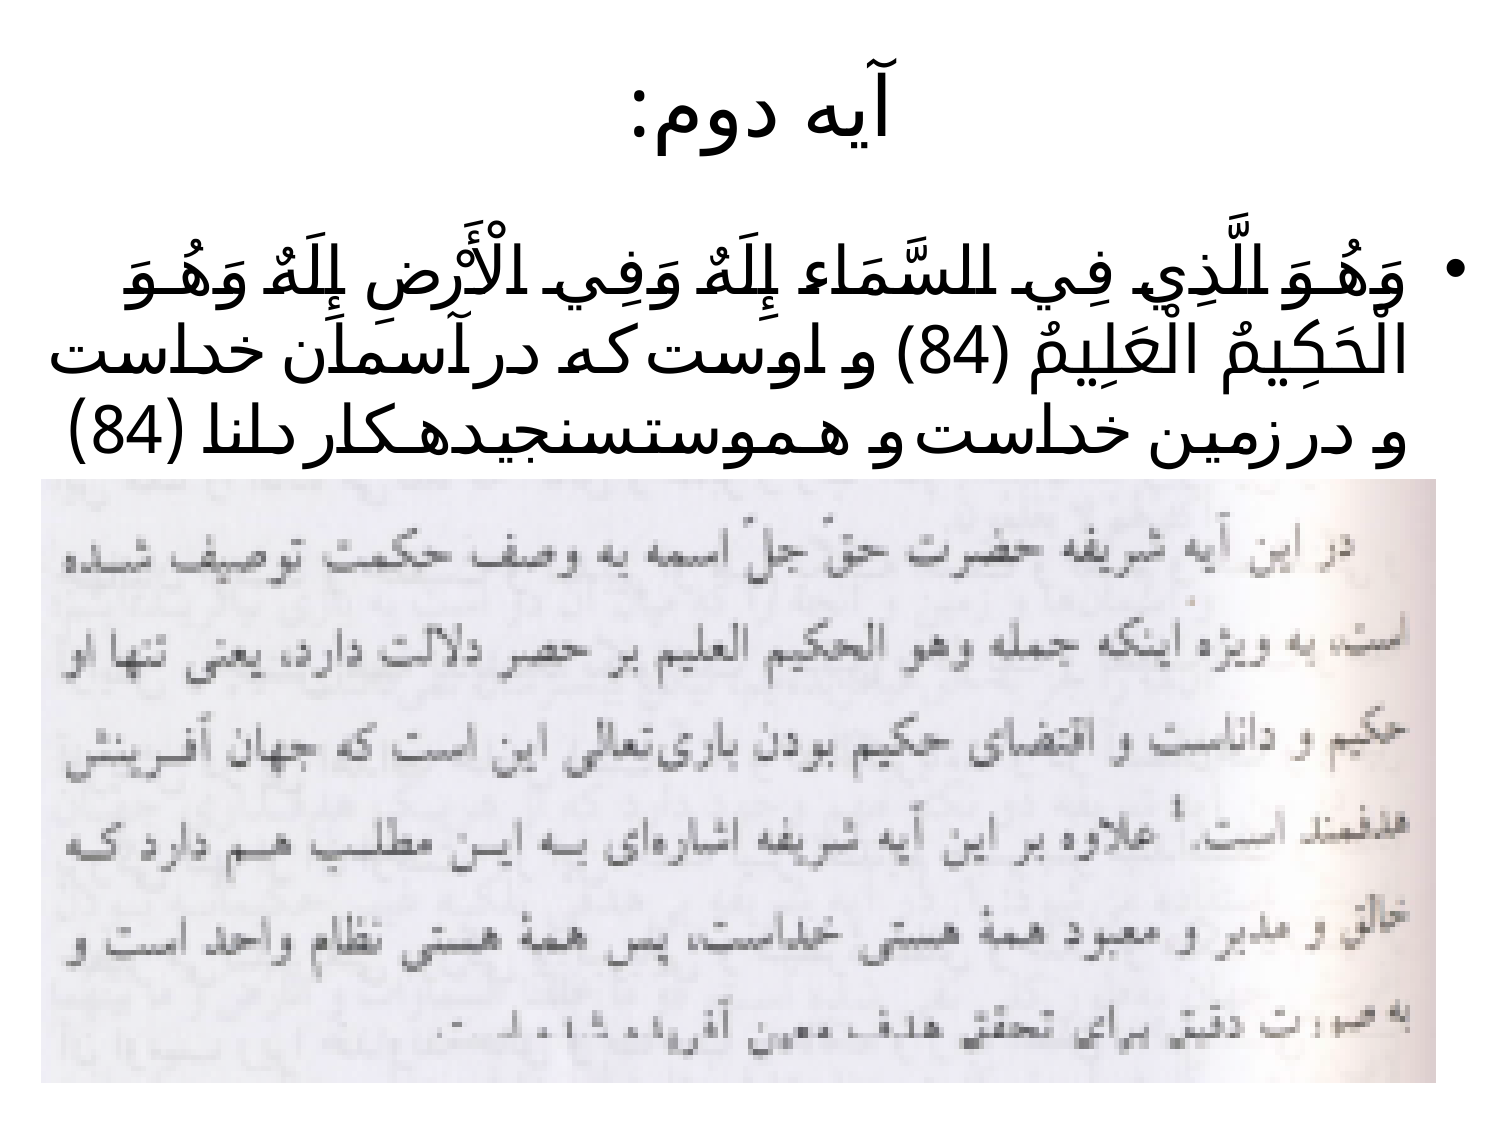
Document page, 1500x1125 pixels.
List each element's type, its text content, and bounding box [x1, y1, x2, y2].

list وَهُوَ الَّذِي فِي السَّمَاء إِلَهٌ وَفِي الْأَرْضِ إِلَهٌ وَهُوَ الْحَكِيمُ الْعَلِيمُ ﴿84﴾ و اوست كه در آسمان خداست و در زمين خداست و هموست‏سنجيده‏كار دانا (84) [17, 219, 1483, 1059]
title آیه دوم: [75, 45, 1425, 161]
picture [41, 479, 1436, 1083]
